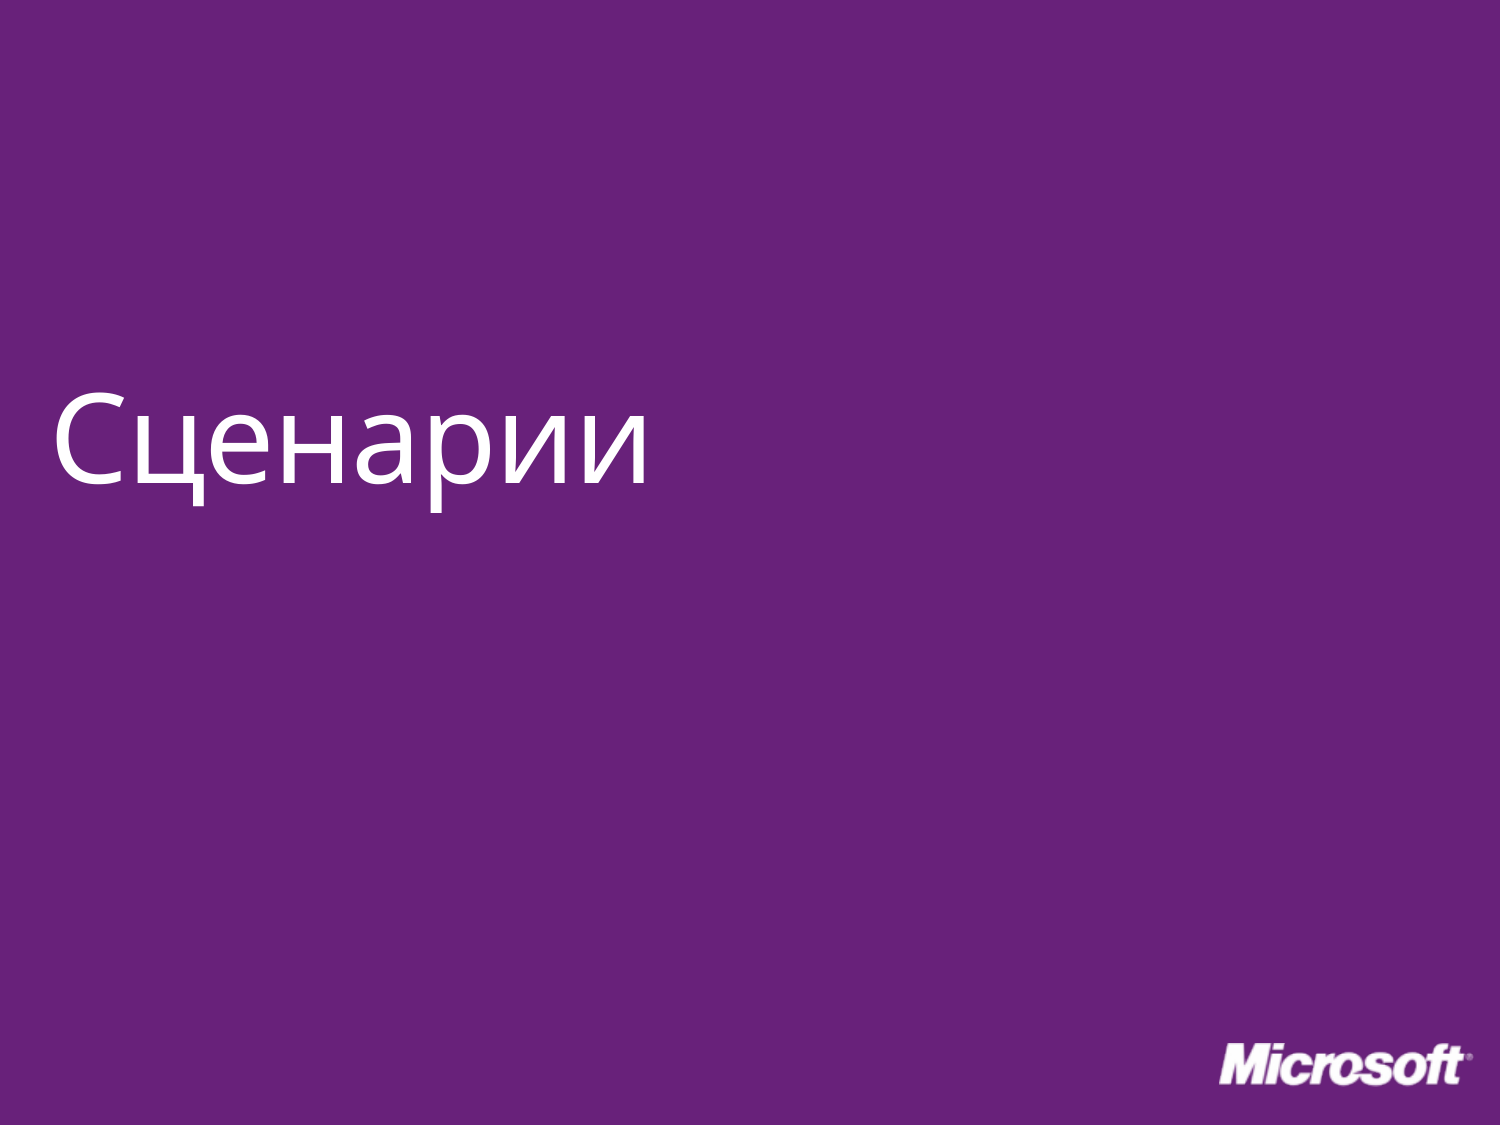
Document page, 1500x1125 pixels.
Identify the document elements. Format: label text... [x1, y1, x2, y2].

picture [1219, 1043, 1475, 1087]
text_box Сценарии [49, 375, 1432, 511]
